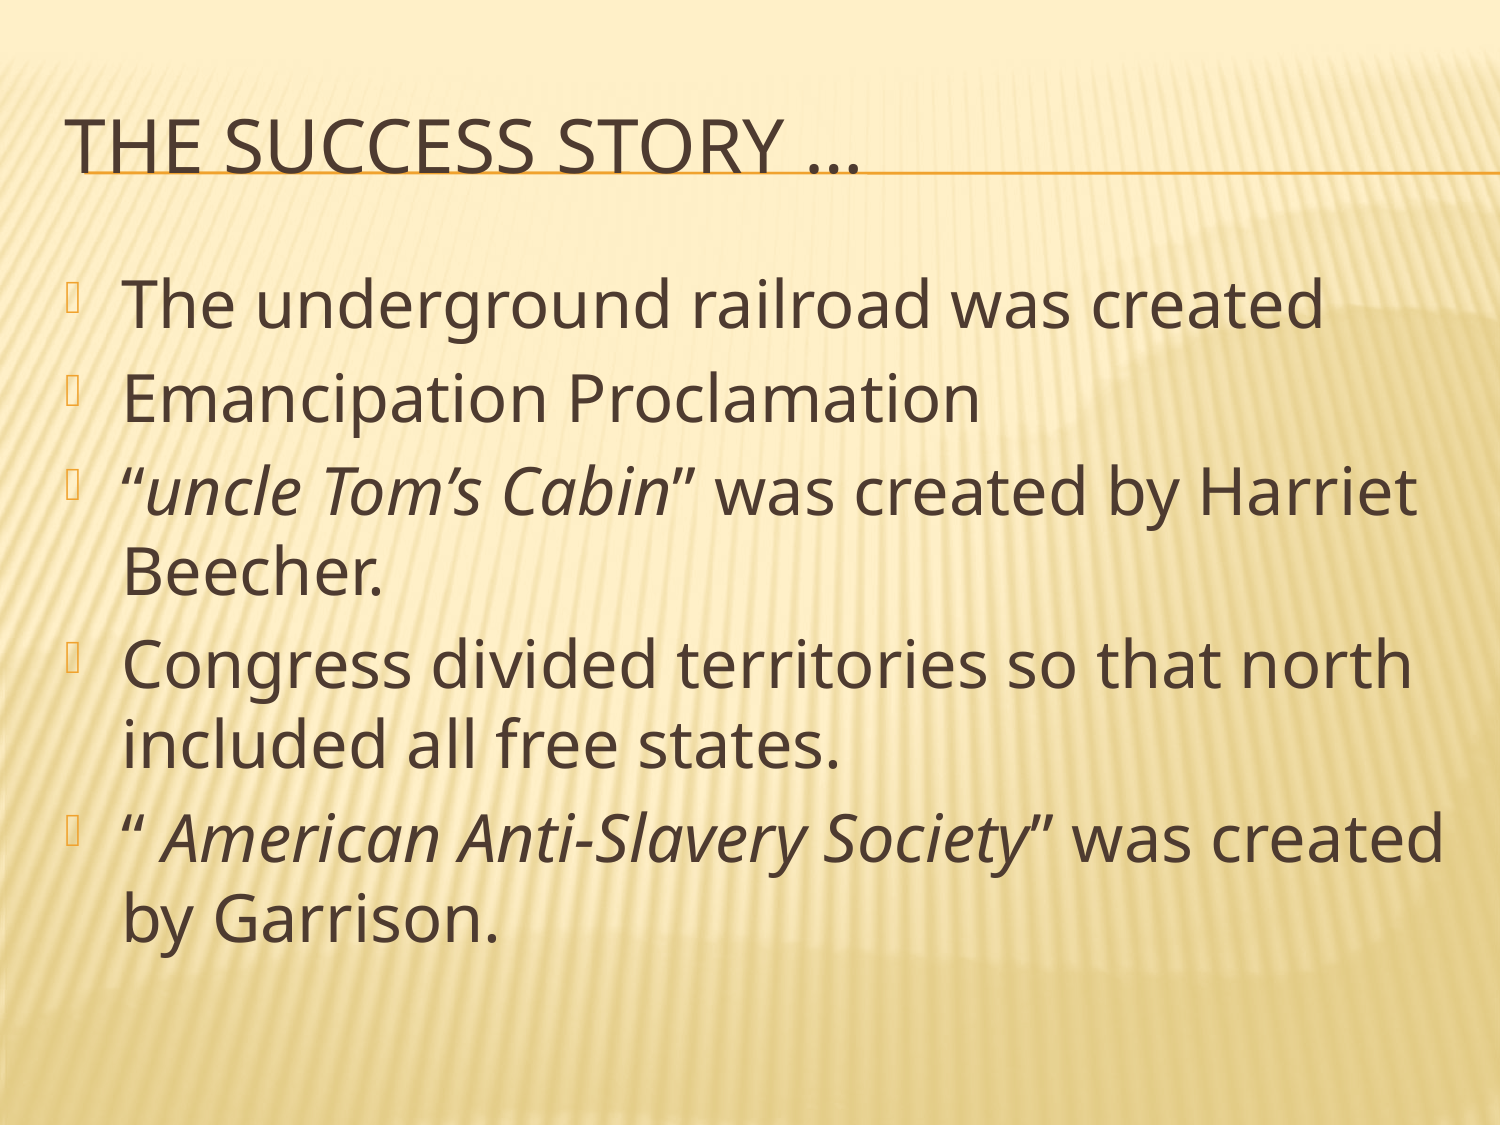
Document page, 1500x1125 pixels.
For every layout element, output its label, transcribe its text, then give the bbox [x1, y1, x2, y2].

list The underground railroad was created Emancipation Proclamation “uncle Tom’s Cabin” was created by Harriet Beecher. Congress divided territories so that north included all free states. “ American Anti-Slavery Society” was created by Garrison. [50, 254, 1475, 998]
title The success story … [50, 75, 1475, 213]
